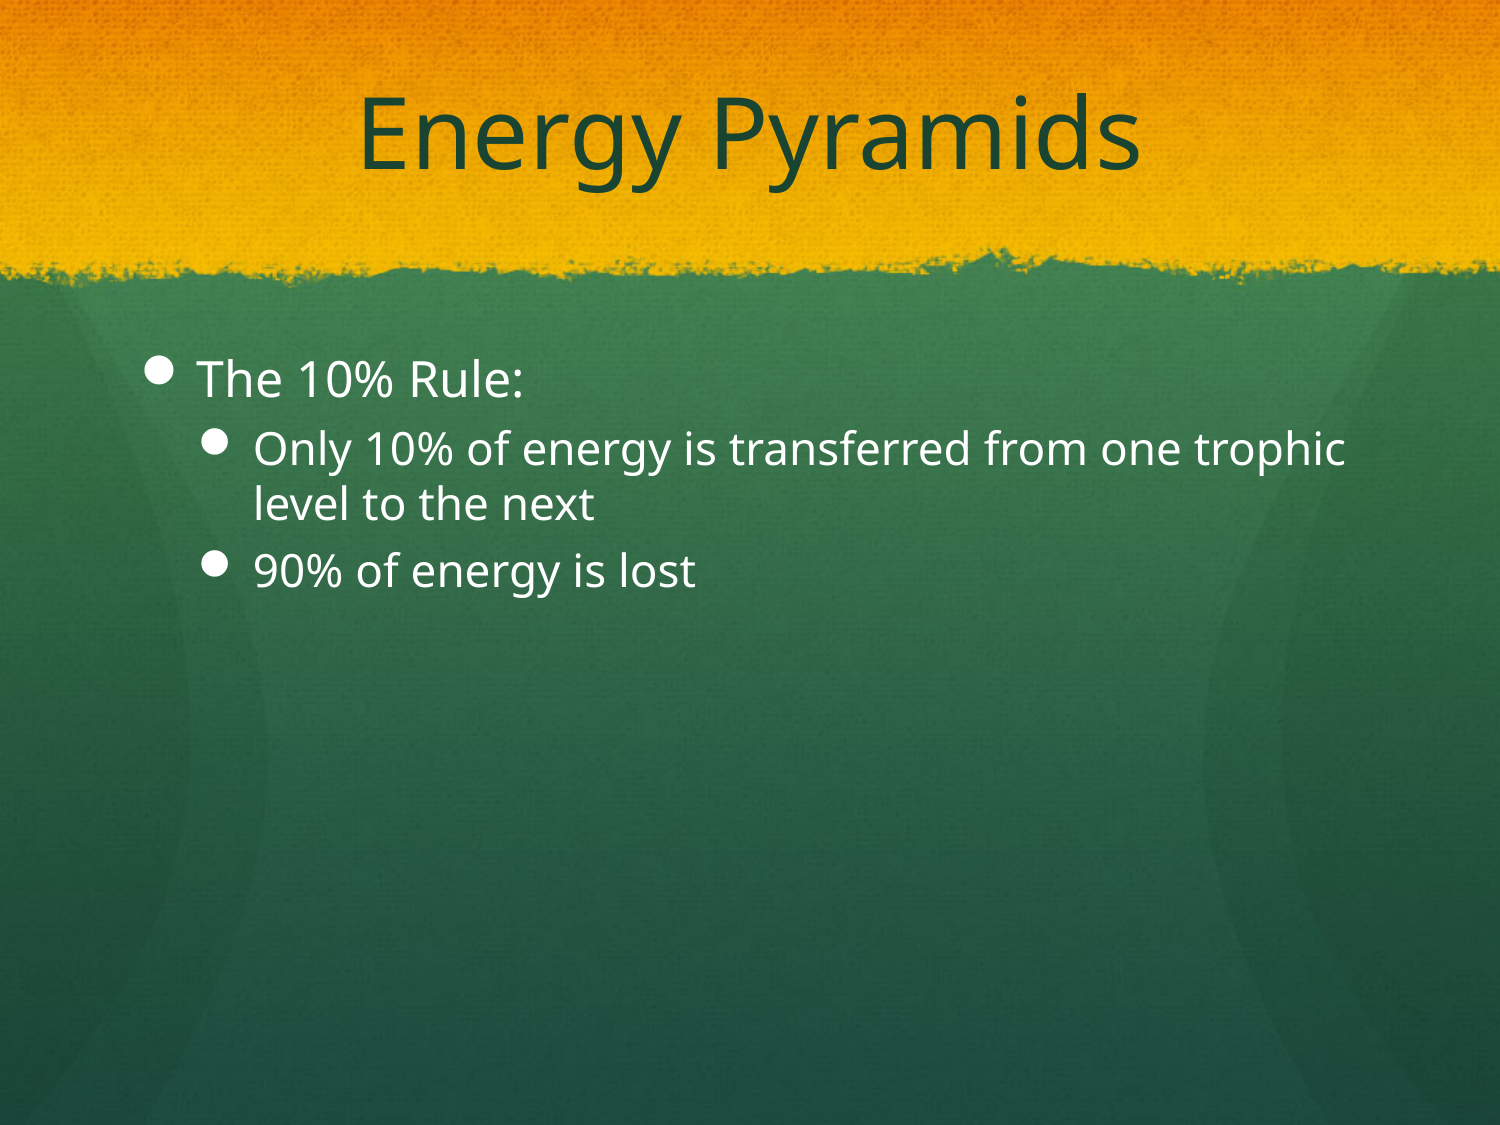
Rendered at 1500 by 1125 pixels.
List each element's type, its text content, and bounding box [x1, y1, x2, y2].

list The 10% Rule: Only 10% of energy is transferred from one trophic level to the next 90% of energy is lost [125, 339, 1375, 1026]
picture [0, 0, 1500, 1125]
title Energy Pyramids [125, 13, 1375, 246]
